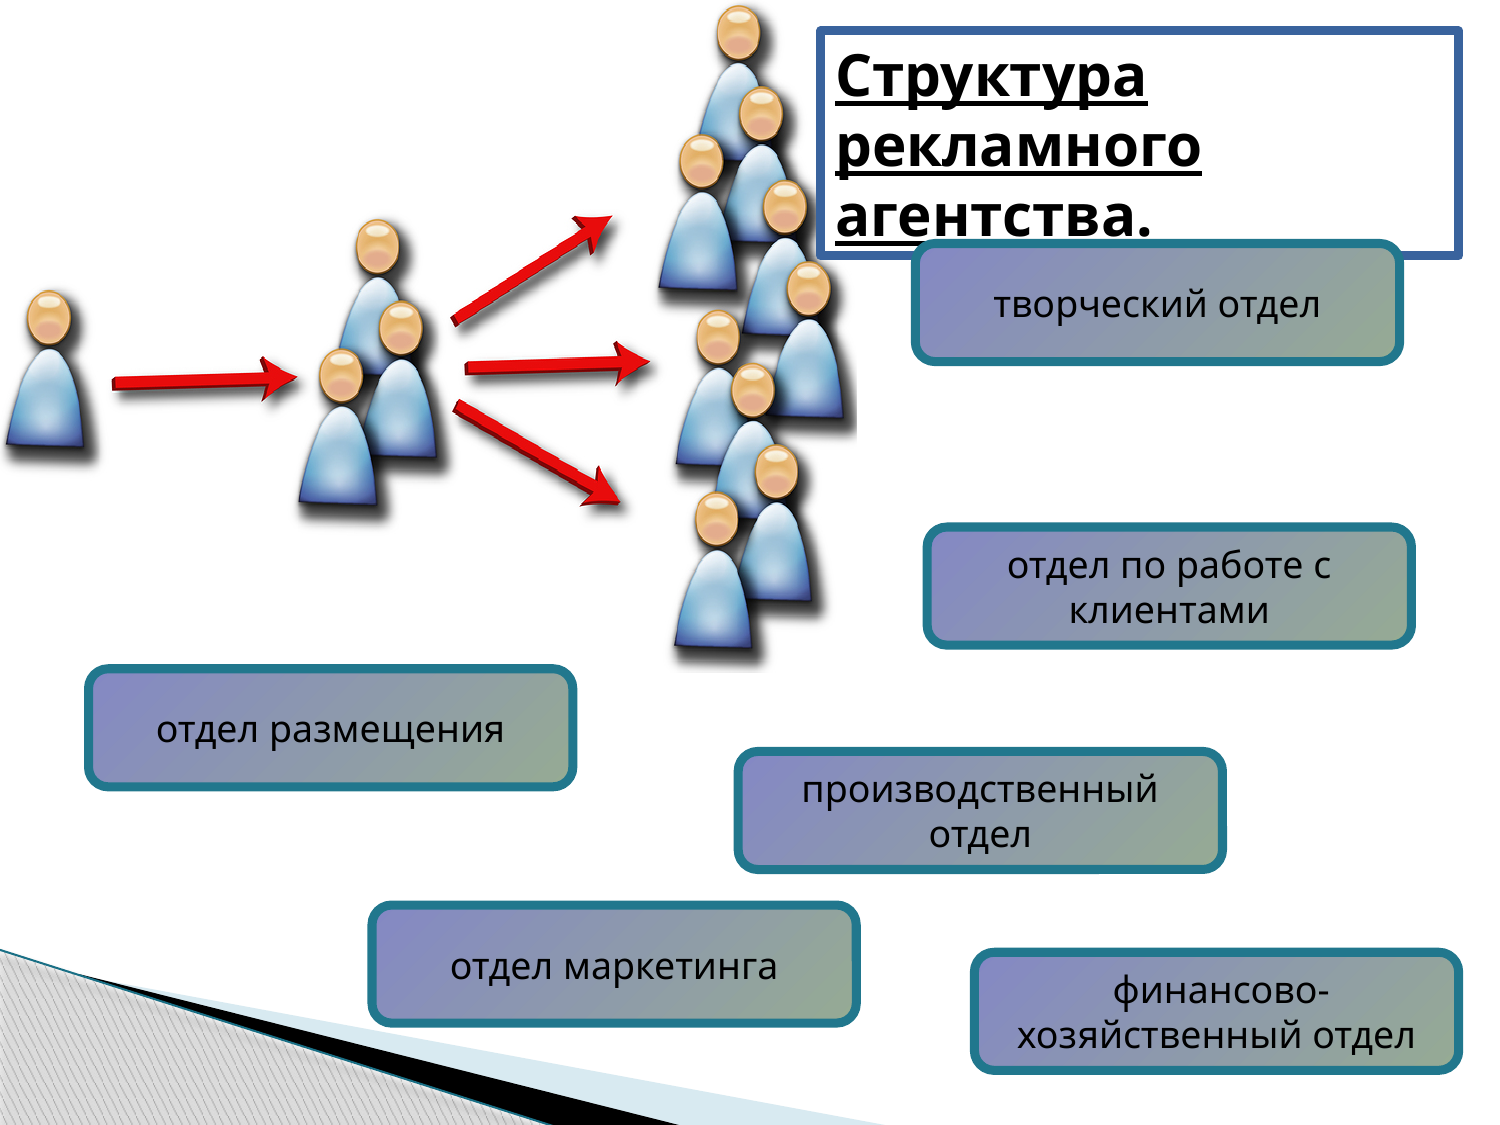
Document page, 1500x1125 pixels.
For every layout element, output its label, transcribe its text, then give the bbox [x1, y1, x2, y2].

text_box Структура рекламного агентства. [862, 26, 1463, 260]
text_box отдел размещения [84, 686, 578, 792]
picture [0, 0, 857, 674]
text_box творческий отдел [910, 238, 1405, 367]
text_box отдел по работе с клиентами [922, 522, 1416, 650]
text_box финансово-хозяйственный отдел [969, 947, 1464, 1075]
text_box отдел маркетинга [367, 900, 861, 1028]
text_box производственный отдел [733, 746, 1228, 875]
